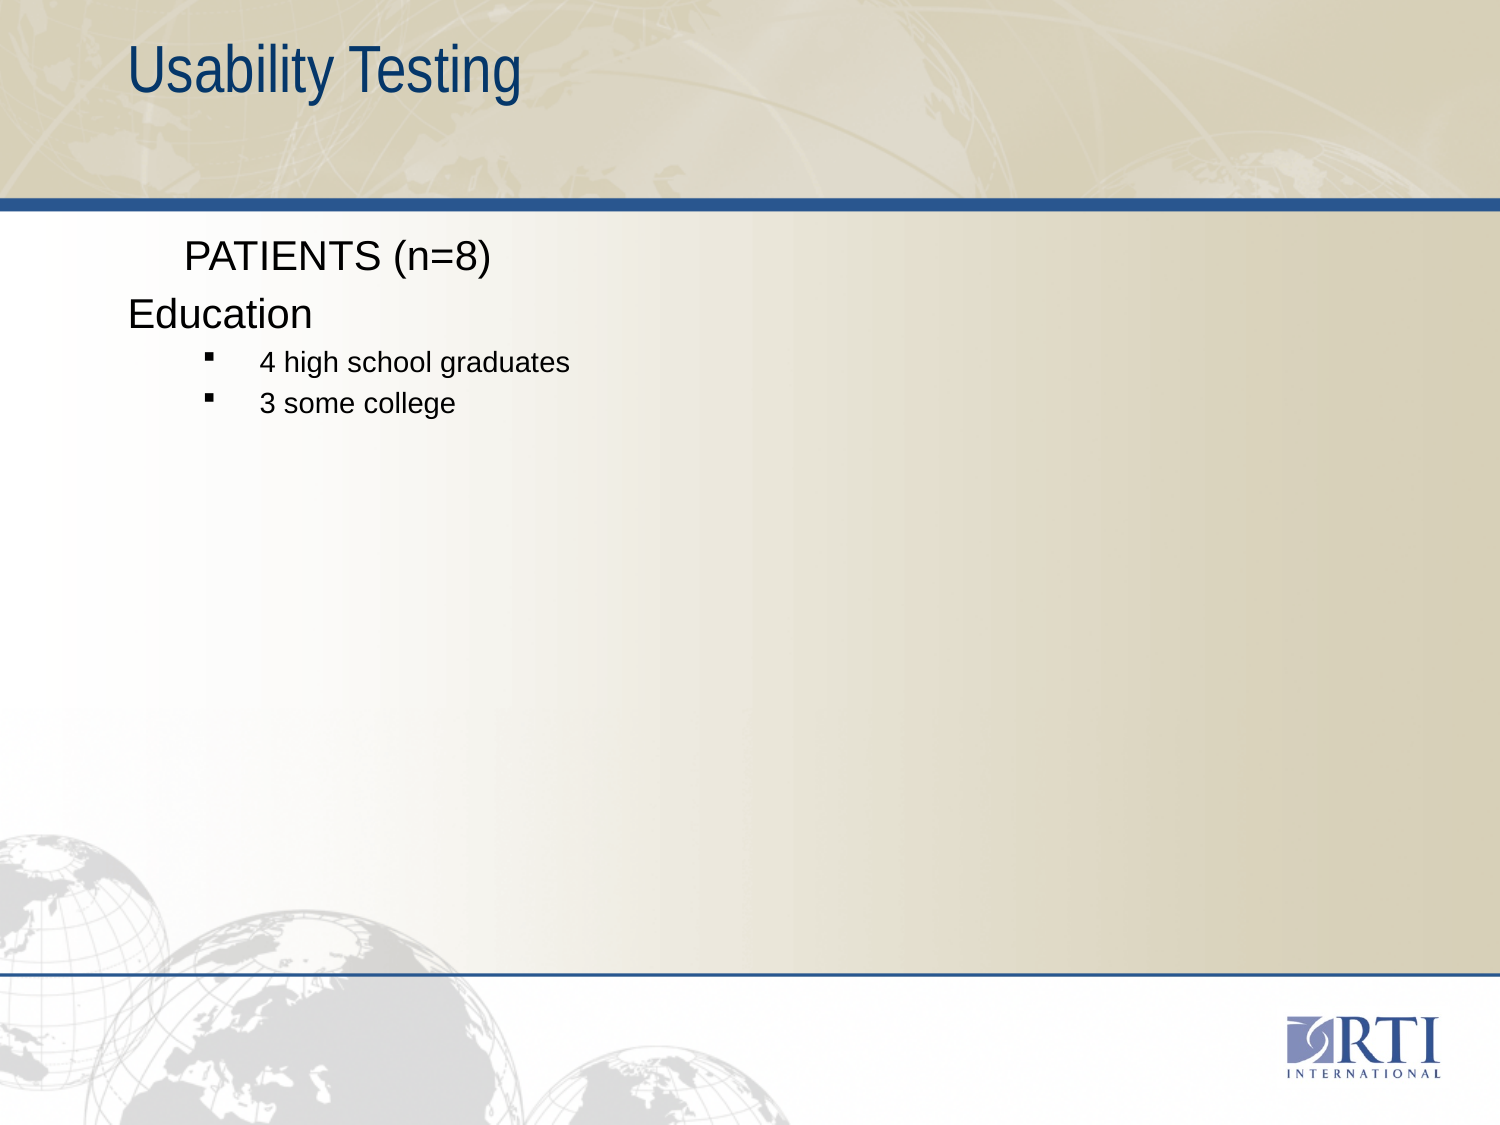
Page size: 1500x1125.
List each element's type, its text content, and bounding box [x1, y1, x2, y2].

list PATIENTS (n=8) Education 4 high school graduates 3 some college [112, 221, 738, 963]
title Usability Testing [112, 37, 1388, 176]
picture [0, 977, 1500, 1125]
picture [0, 0, 1500, 973]
